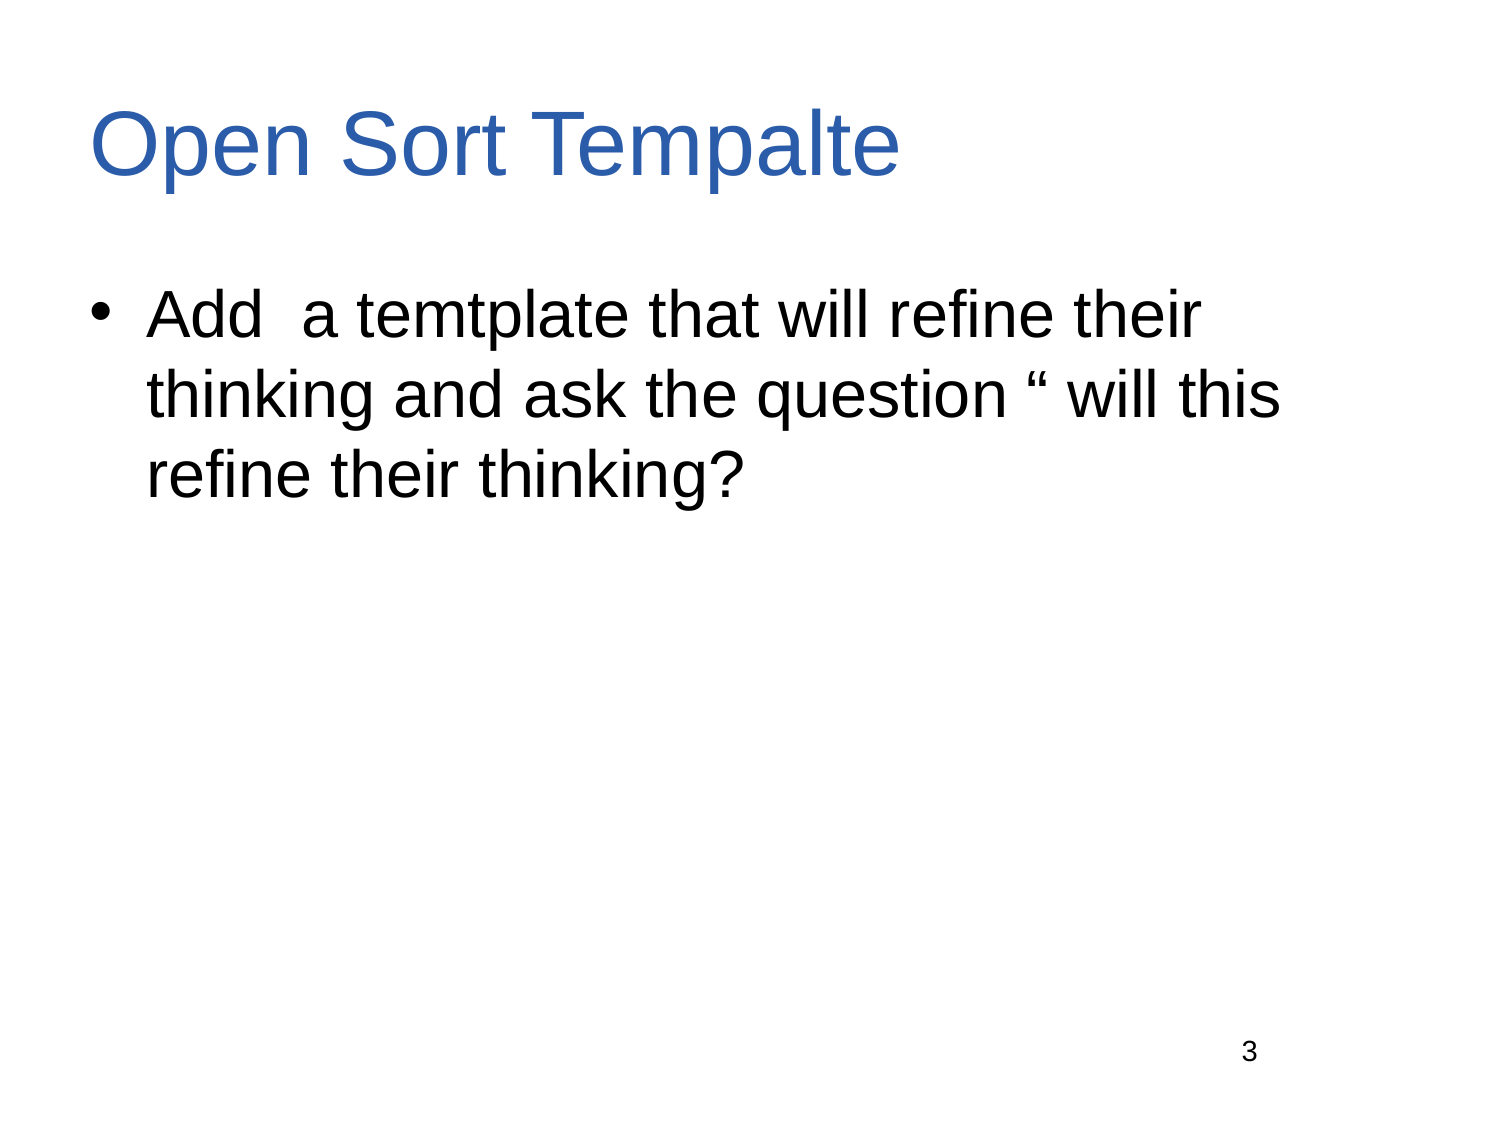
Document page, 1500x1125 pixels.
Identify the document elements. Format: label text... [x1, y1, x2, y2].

title Open Sort Tempalte [74, 14, 1426, 261]
slide_number 3 [1223, 1023, 1277, 1075]
list Add a temtplate that will refine their thinking and ask the question “ will this refine their thinking? [74, 261, 1426, 1125]
